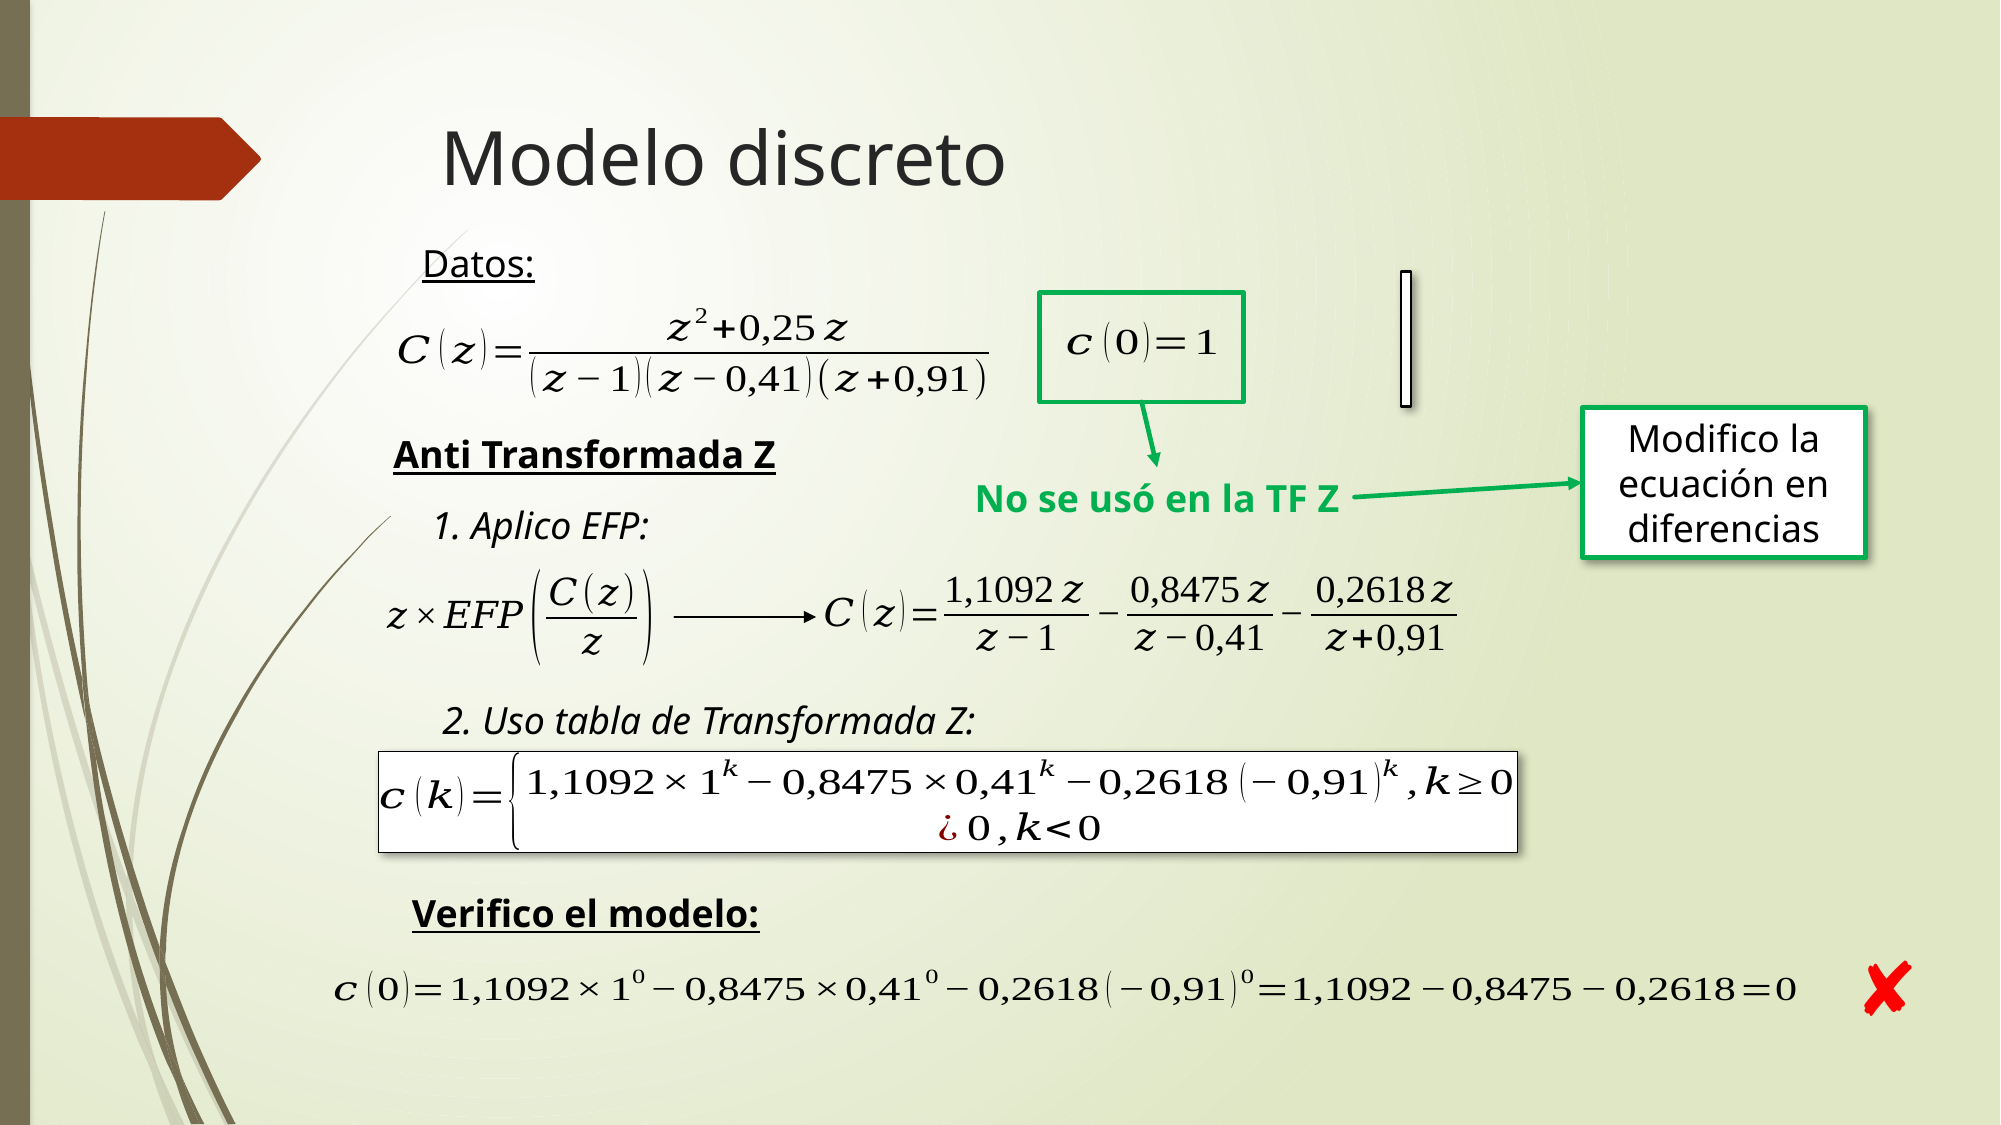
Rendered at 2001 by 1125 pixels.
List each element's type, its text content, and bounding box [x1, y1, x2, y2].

text_box Anti Transformada Z [378, 424, 791, 484]
text_box Verifico el modelo: [397, 882, 775, 943]
title Modelo discreto [425, 102, 1888, 313]
text_box Datos: [407, 232, 550, 292]
text_box [1038, 291, 1245, 403]
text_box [1348, 483, 1583, 498]
text_box No se usó en la TF Z [959, 467, 1355, 527]
text_box Modifico la ecuación en diferencias [1582, 407, 1866, 558]
text_box ✘ [1841, 934, 1934, 1039]
text_box 1. Aplico EFP: [416, 494, 674, 555]
text_box 2. Uso tabla de Transformada Z: [427, 689, 1001, 749]
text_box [1141, 401, 1158, 468]
